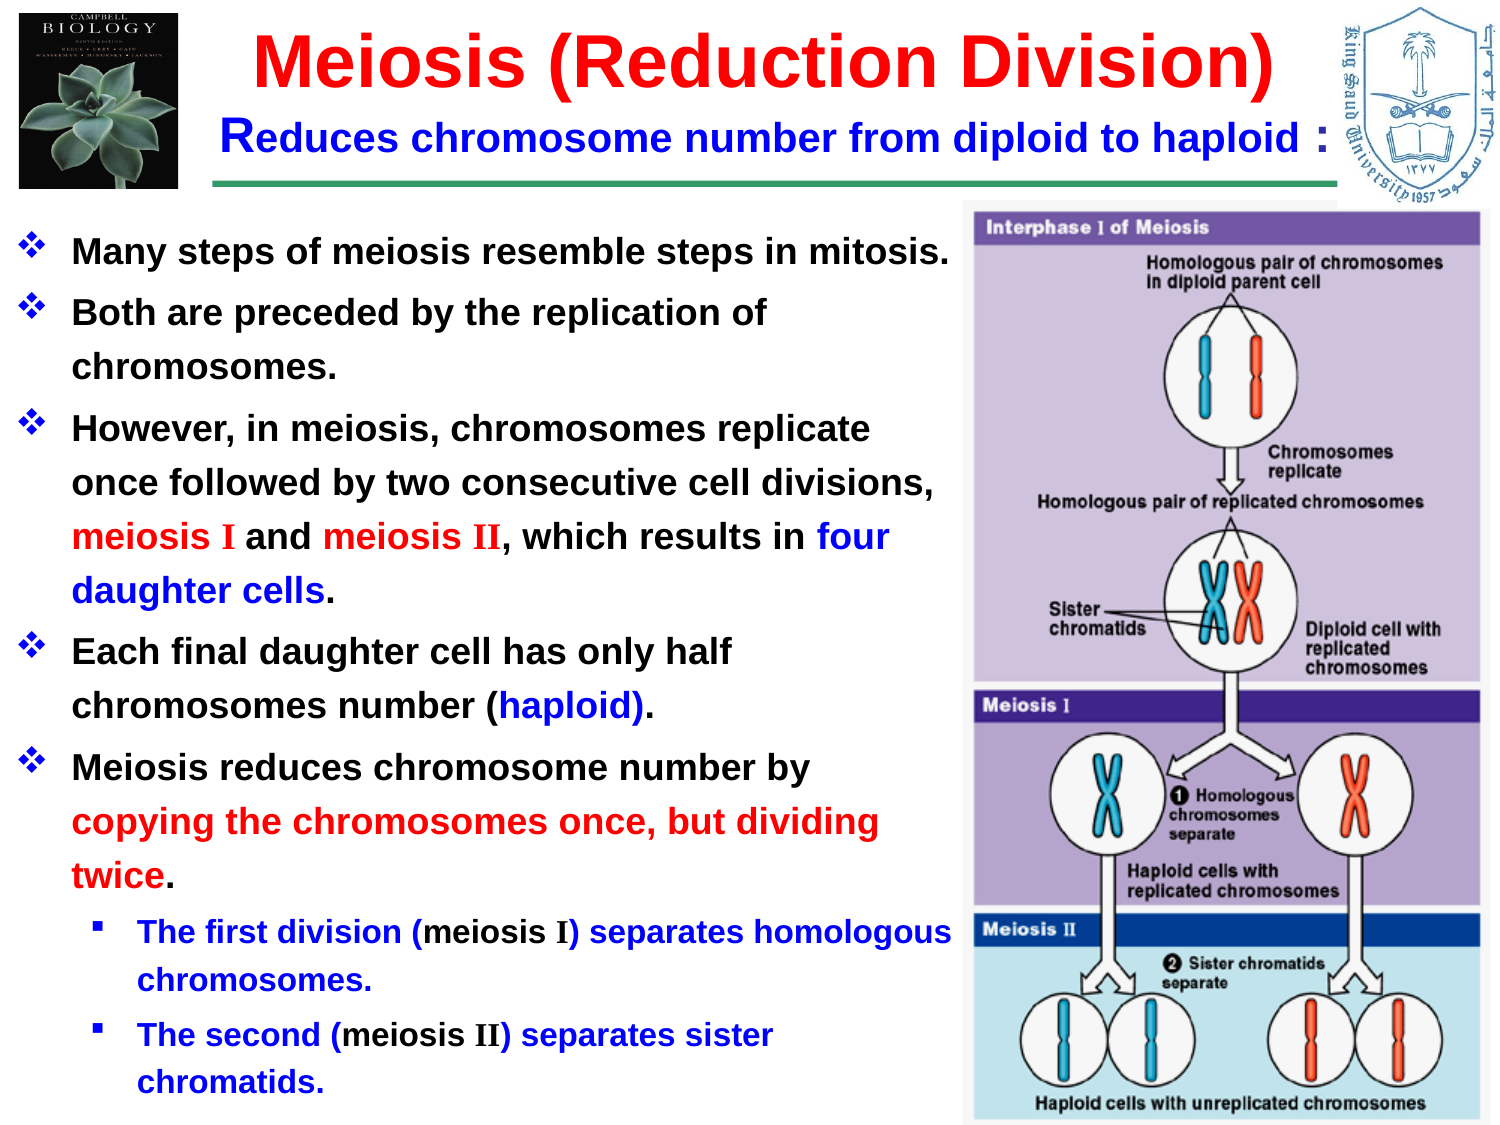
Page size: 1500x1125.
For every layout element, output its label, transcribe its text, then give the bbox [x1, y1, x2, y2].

picture [962, 209, 1491, 1125]
list Many steps of meiosis resemble steps in mitosis. Both are preceded by the replication of chromosomes. However, in meiosis, chromosomes replicate once followed by two consecutive cell divisions, meiosis I and meiosis II, which results in four daughter cells. Each final daughter cell has only half chromosomes number (haploid). Meiosis reduces chromosome number by copying the chromosomes once, but dividing twice. The first division (meiosis I) separates homologous chromosomes. The second (meiosis II) separates sister chromatids. [0, 210, 957, 1109]
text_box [18, 0, 1500, 209]
